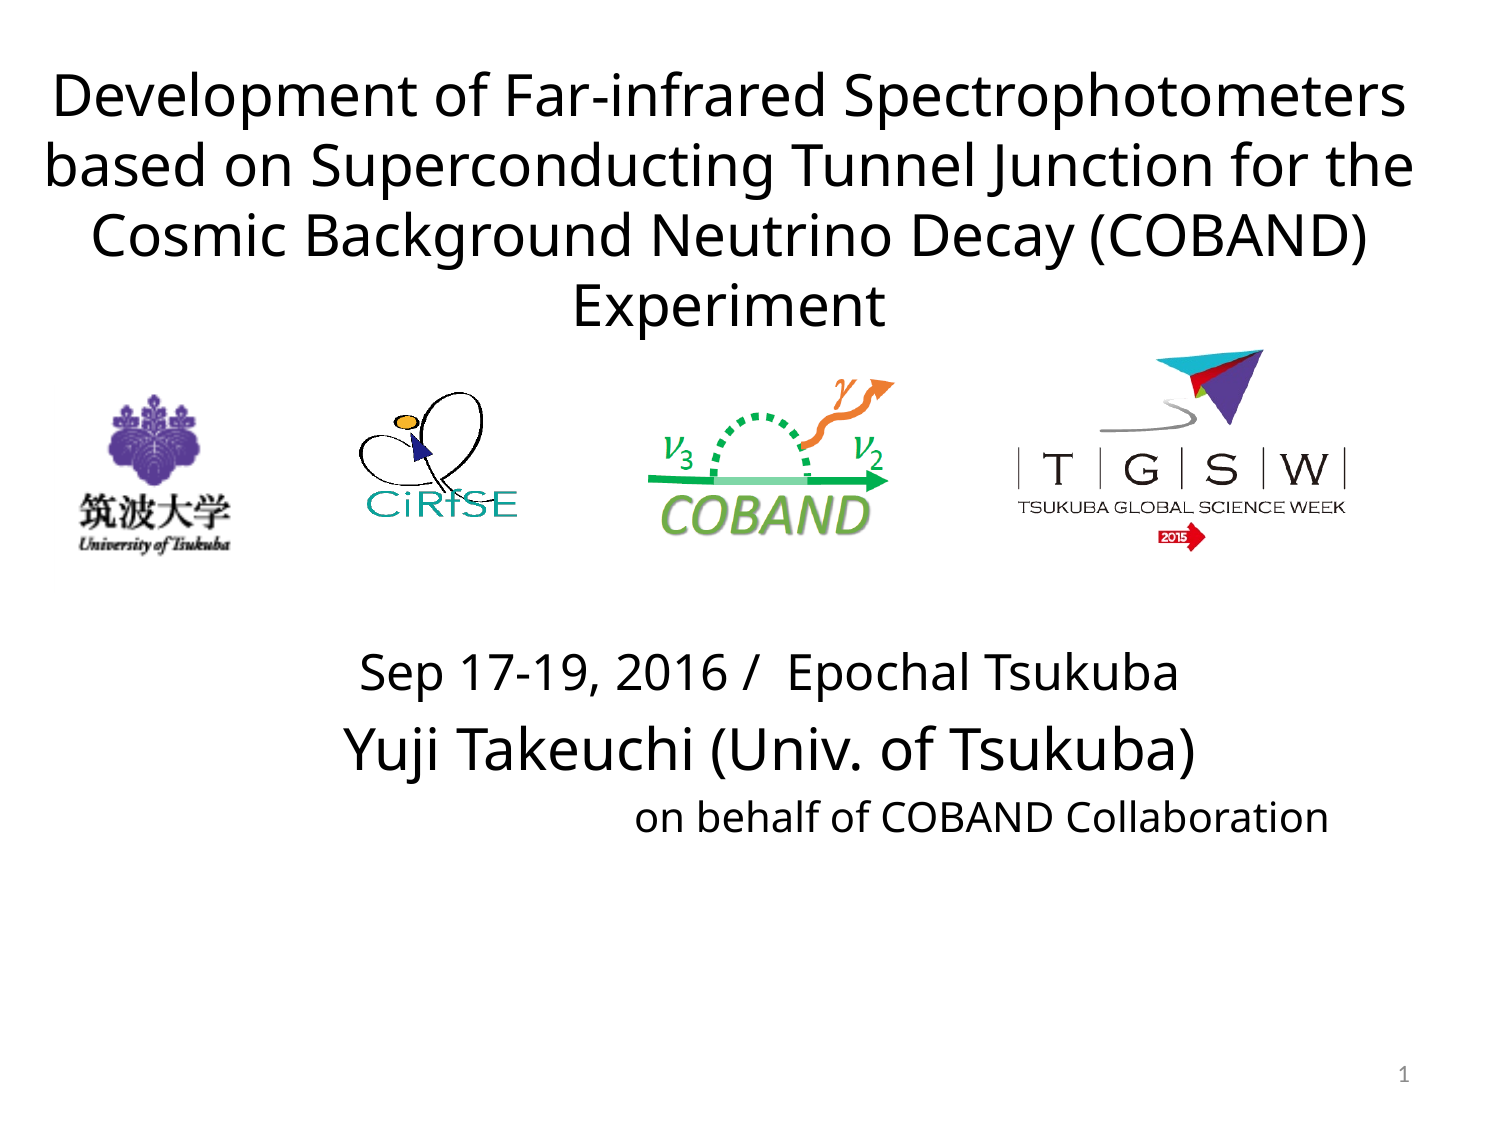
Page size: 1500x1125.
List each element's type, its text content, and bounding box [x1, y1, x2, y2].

picture [359, 391, 517, 517]
subtitle Sep 17-19, 2016 / Epochal Tsukuba Yuji Takeuchi (Univ. of Tsukuba) on behalf of COBAND Collaboration [194, 633, 1345, 906]
picture [633, 357, 907, 553]
picture [1009, 342, 1365, 559]
title Development of Far-infrared Spectrophotometers based on Superconducting Tunnel Junction for the Cosmic Background Neutrino Decay (COBAND) Experiment [0, 17, 1459, 378]
picture [52, 385, 245, 594]
slide_number 1 [1074, 1042, 1425, 1103]
